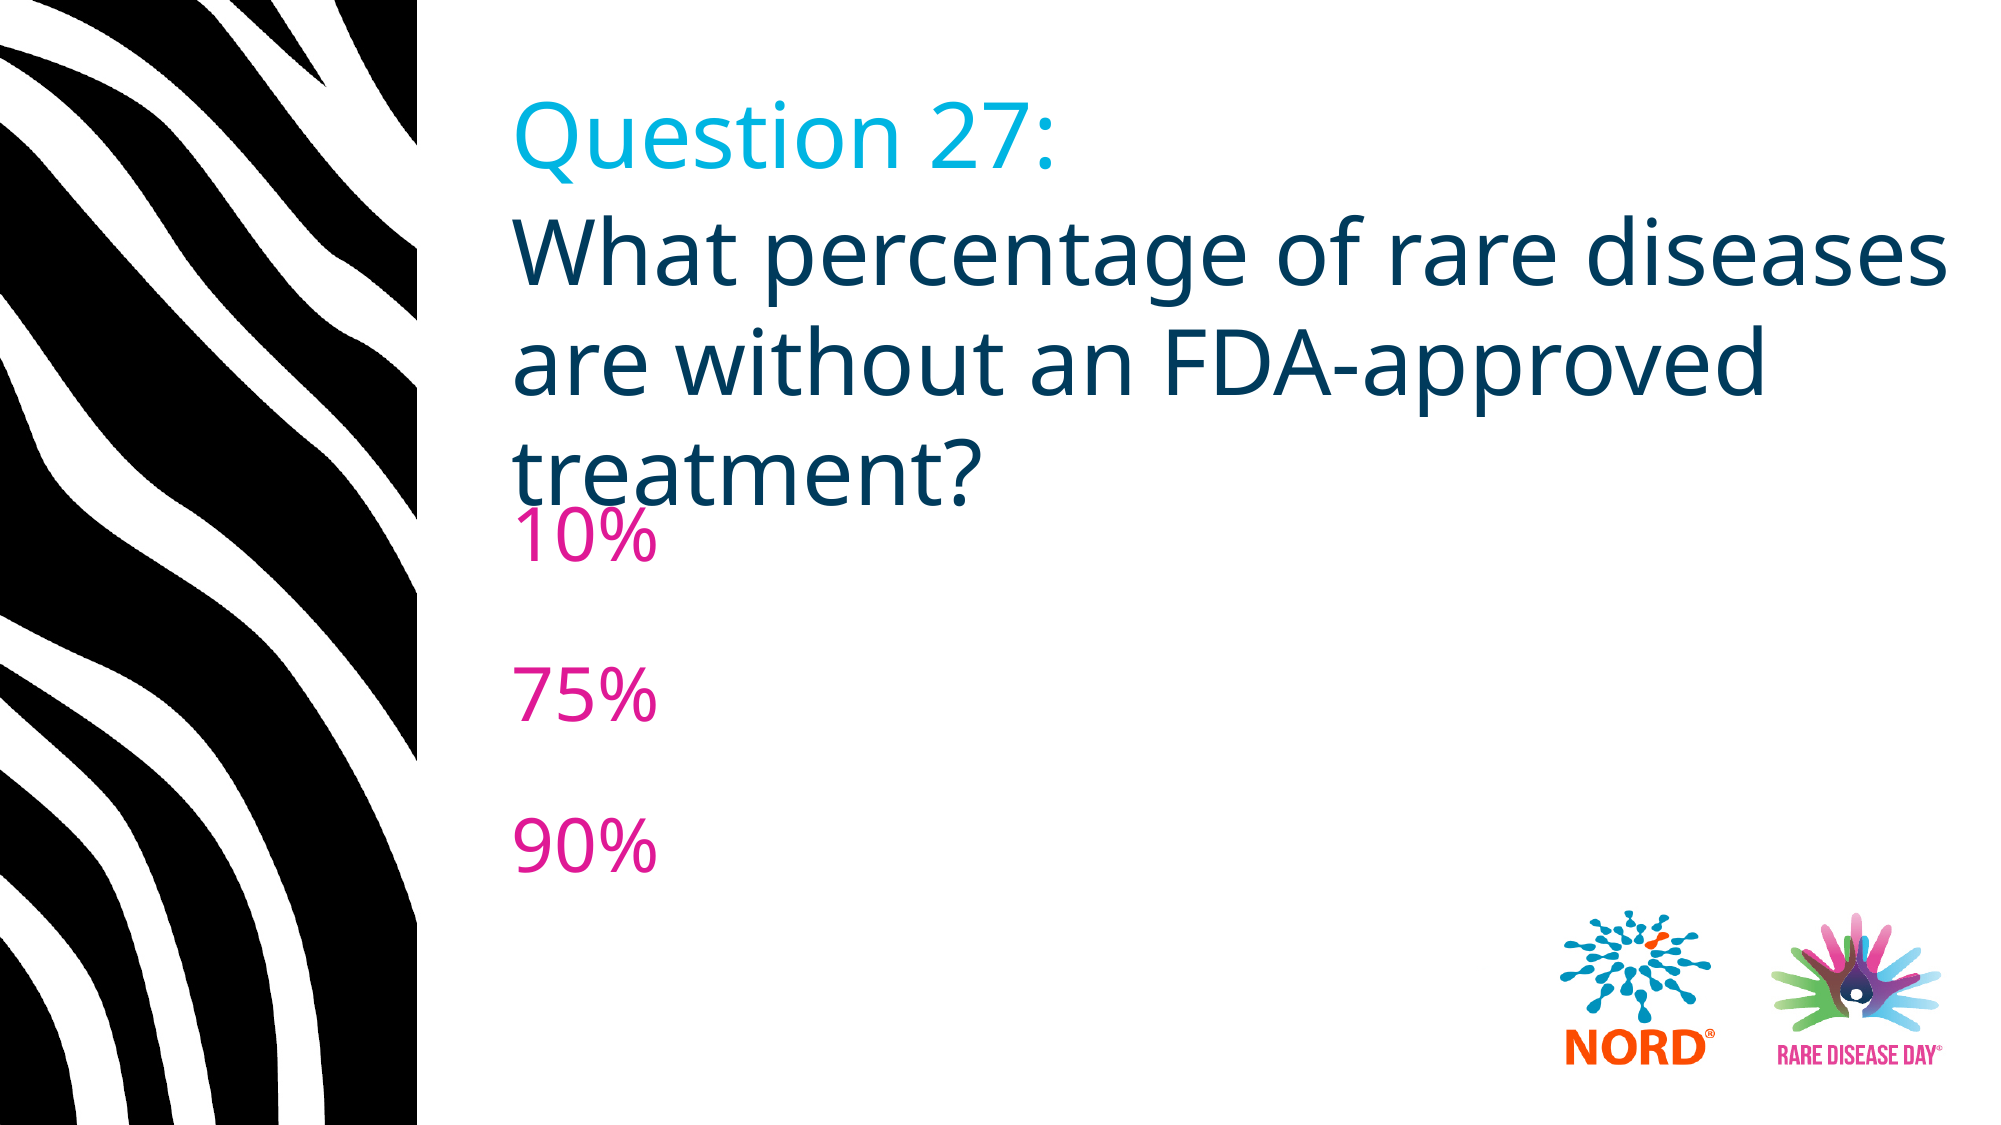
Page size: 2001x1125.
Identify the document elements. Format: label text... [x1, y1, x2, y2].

text_box What percentage of rare diseases are without an FDA-approved treatment? [496, 186, 2000, 532]
title Question 27: [496, 78, 1863, 186]
text_box 75% [496, 649, 1889, 760]
list 10% [496, 488, 1916, 611]
text_box 90% [496, 800, 1916, 929]
picture [0, 0, 2001, 1125]
